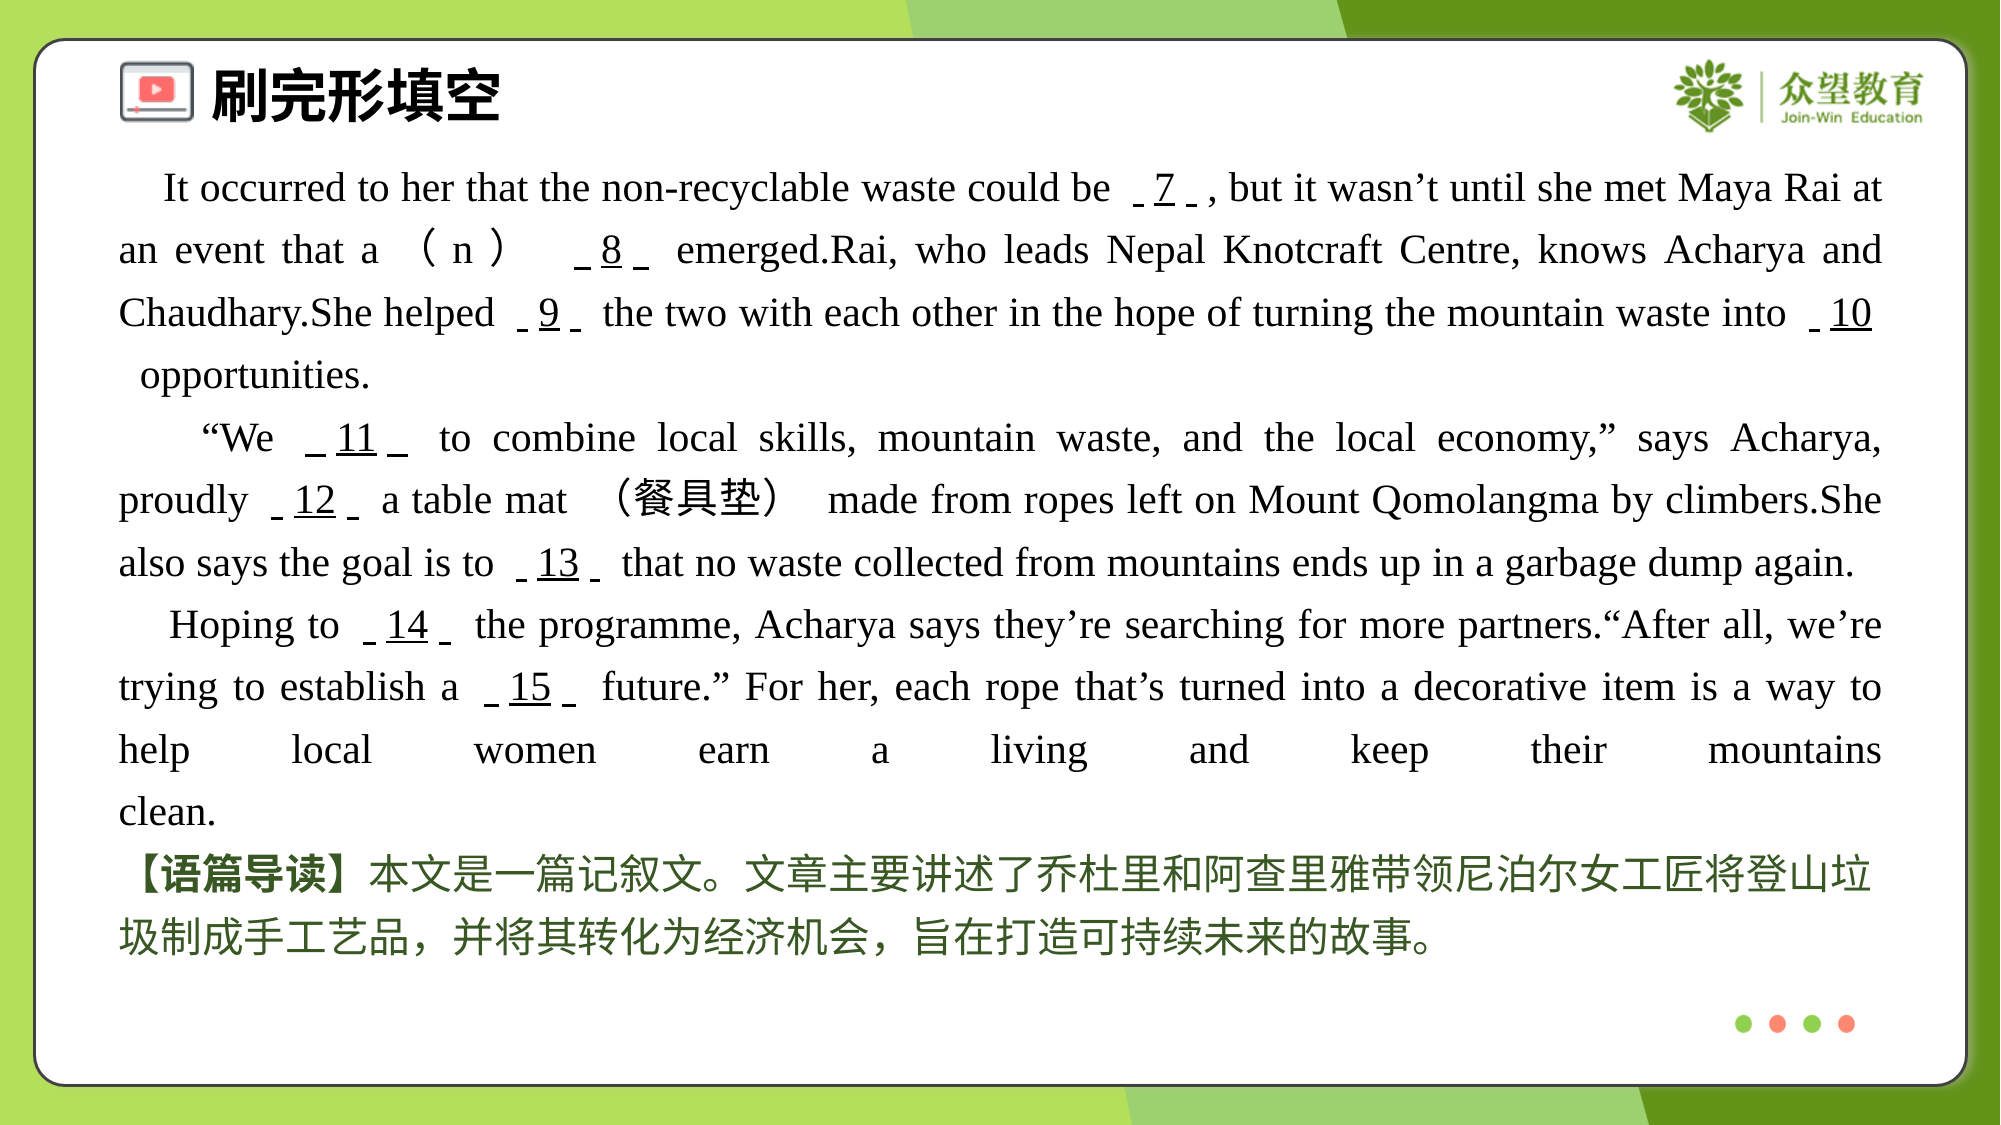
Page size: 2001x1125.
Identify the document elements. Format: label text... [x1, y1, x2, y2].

text_box 【语篇导读】本文是一篇记叙文。文章主要讲述了乔杜里和阿查里雅带领尼泊尔女工匠将登山垃圾制成手工艺品，并将其转化为经济机会，旨在打造可持续未来的故事。 [118, 835, 1883, 956]
text_box It occurred to her that the non-recyclable waste could be . .7. ., but it wasn’t until she met Maya Rai at an event that a（n） . .8. . emerged.Rai, who leads Nepal Knotcraft Centre, knows Acharya and Chaudhary.She helped . .9. . the two with each other in the hope of turning the mountain waste into . .10. . opportunities. “We . .11. . to combine local skills, mountain waste, and the local economy,” says Acharya, proudly . .12. . a table mat （餐具垫） made from ropes left on Mount Qomolangma by climbers.She also says the goal is to . .13. . that no waste collected from mountains ends up in a garbage dump again. Hoping to . .14. . the programme, Acharya says they’re searching for more partners.“After all, we’re trying to establish a . .15. . future.” For her, each rope that’s turned into a decorative item is a way to help local women earn a living and keep their mountains clean.#6 [118, 146, 1883, 829]
picture [0, 0, 2000, 1125]
